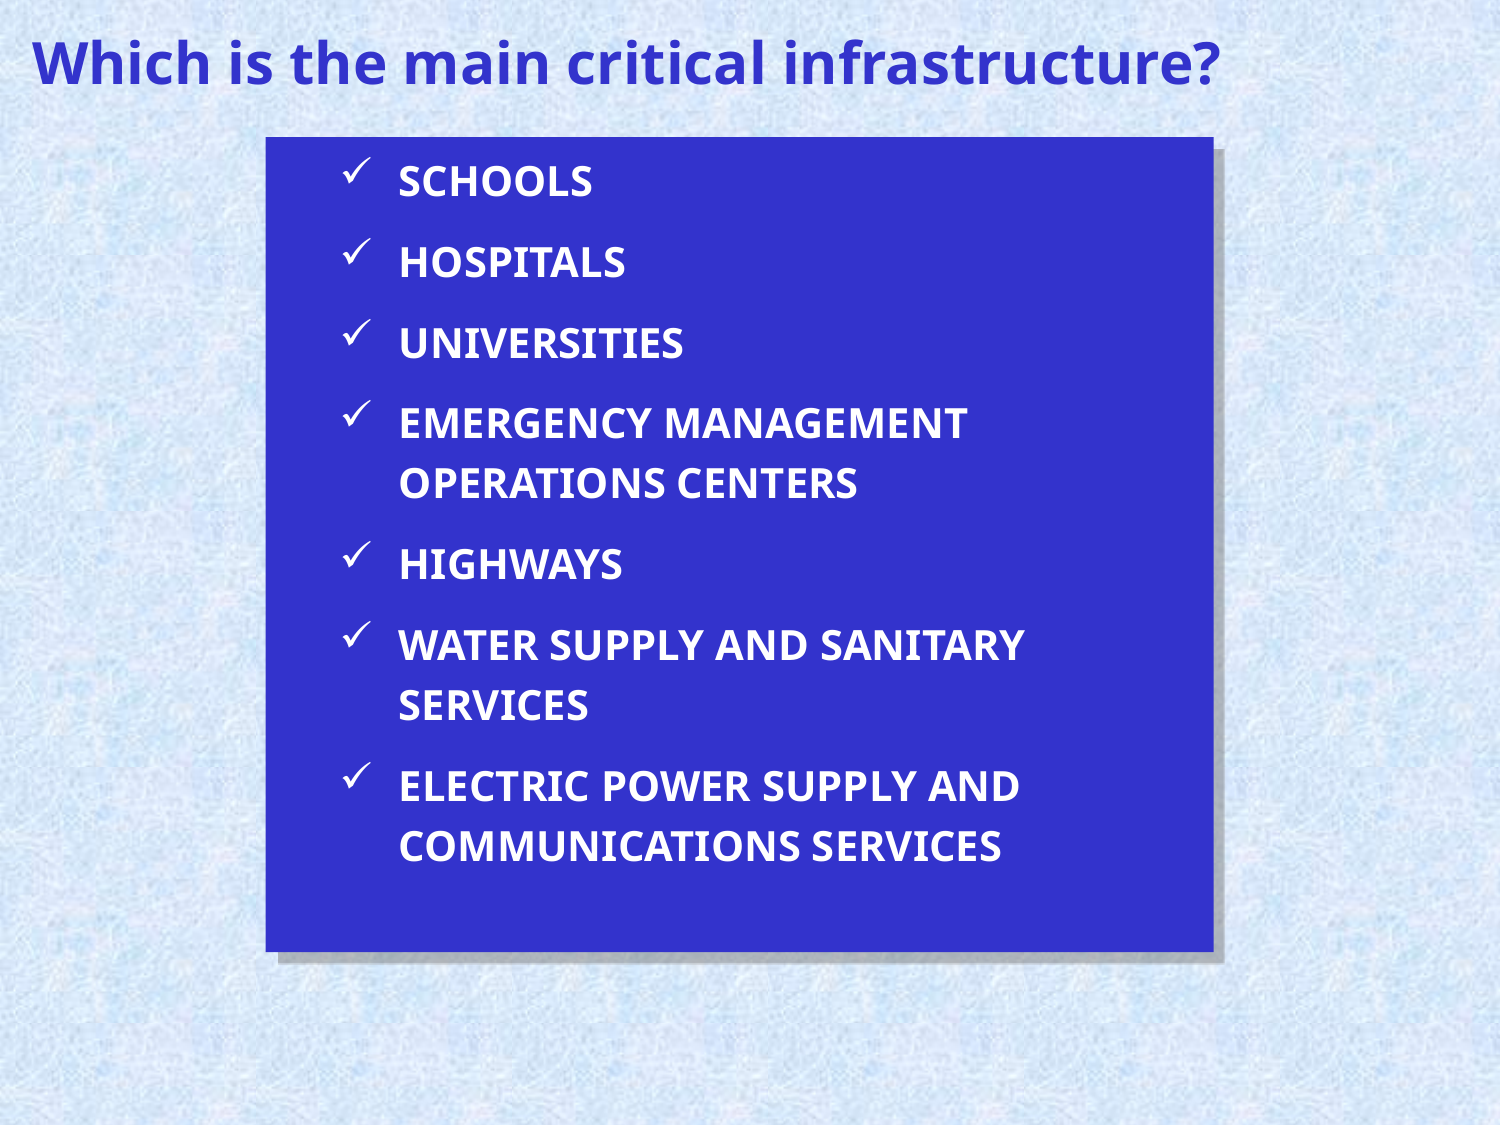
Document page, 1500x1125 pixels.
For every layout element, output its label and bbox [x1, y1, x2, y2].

picture [0, 0, 1500, 1125]
text_box [17, 18, 1353, 953]
